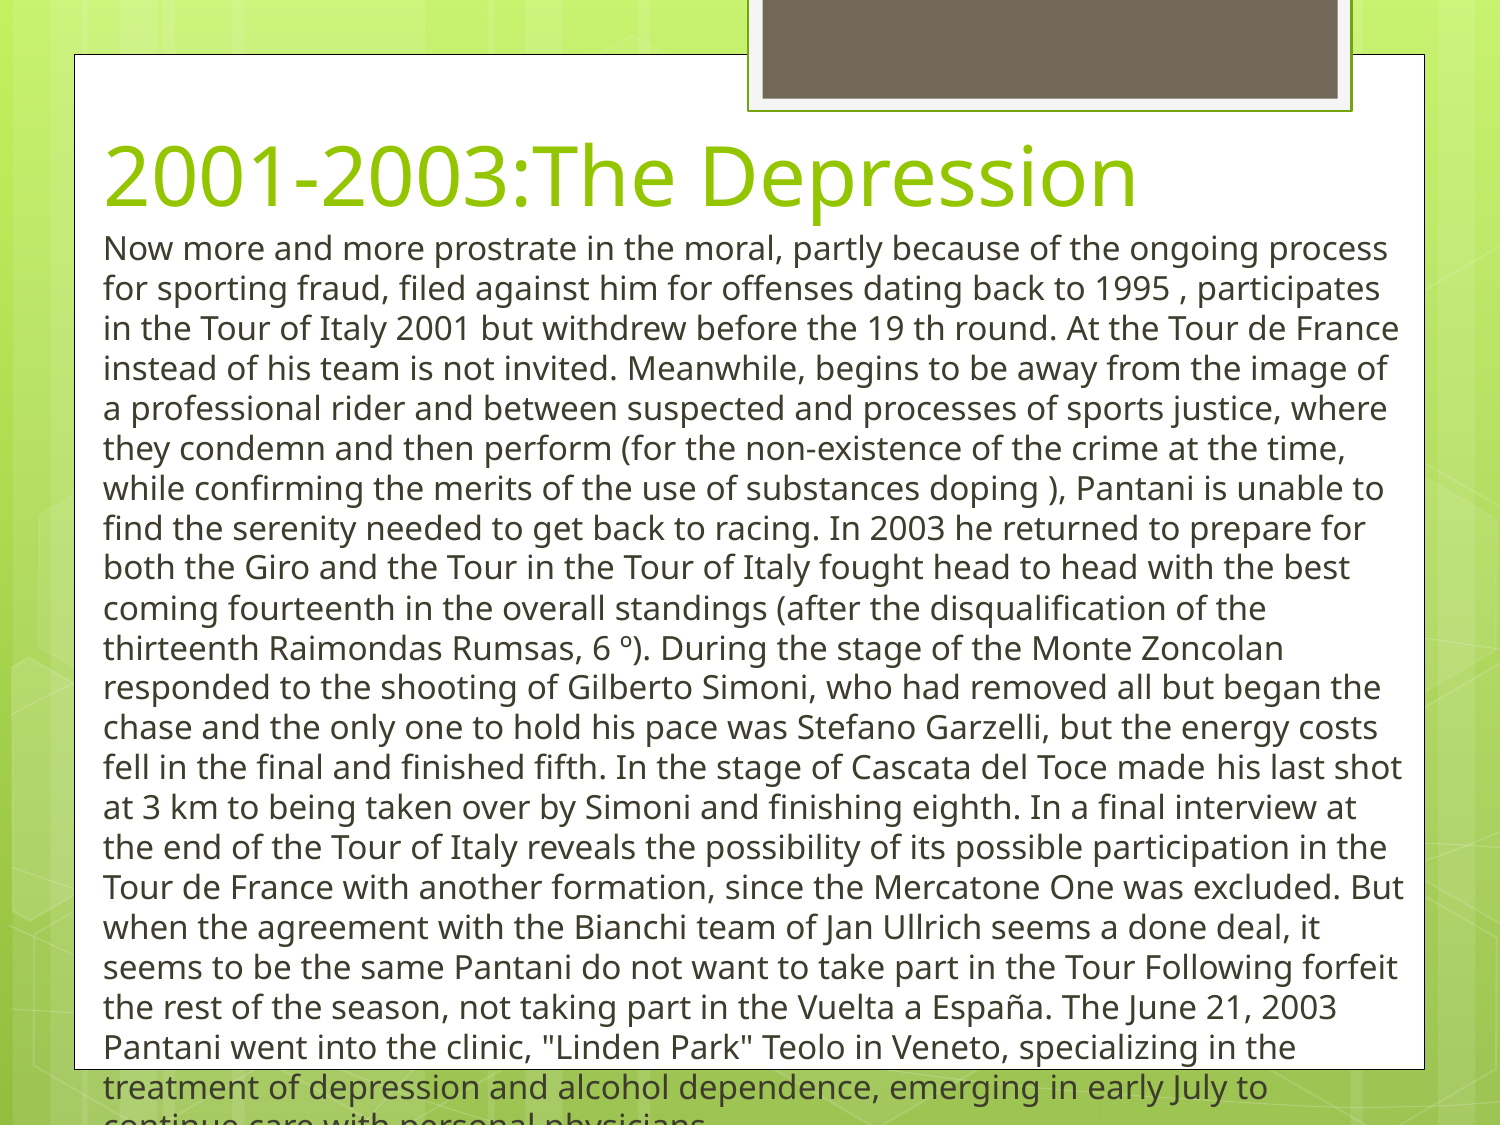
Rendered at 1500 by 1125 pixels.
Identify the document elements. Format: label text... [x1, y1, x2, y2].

list Now more and more prostrate in the moral, partly because of the ongoing process for sporting fraud, filed against him for offenses dating back to 1995 , participates in the Tour of Italy 2001 but withdrew before the 19 th round. At the Tour de France instead of his team is not invited. Meanwhile, begins to be away from the image of a professional rider and between suspected and processes of sports justice, where they condemn and then perform (for the non-existence of the crime at the time, while confirming the merits of the use of substances doping ), Pantani is unable to find the serenity needed to get back to racing. In 2003 he returned to prepare for both the Giro and the Tour in the Tour of Italy fought head to head with the best coming fourteenth in the overall standings (after the disqualification of the thirteenth Raimondas Rumsas, 6 º). During the stage of the Monte Zoncolan responded to the shooting of Gilberto Simoni, who had removed all but began the chase and the only one to hold his pace was Stefano Garzelli, but the energy costs fell in the final and finished fifth. In the stage of Cascata del Toce made ​​his last shot at 3 km to being taken over by Simoni and finishing eighth. In a final interview at the end of the Tour of Italy reveals the possibility of its possible participation in the Tour de France with another formation, since the Mercatone One was excluded. But when the agreement with the Bianchi team of Jan Ullrich seems a done deal, it seems to be the same Pantani do not want to take part in the Tour Following forfeit the rest of the season, not taking part in the Vuelta a España. The June 21, 2003 Pantani went into the clinic, "Linden Park" Teolo in Veneto, specializing in the treatment of depression and alcohol dependence, emerging in early July to continue care with personal physicians. [76, 219, 1424, 1000]
title 2001-2003:The Depression [88, 66, 1241, 219]
